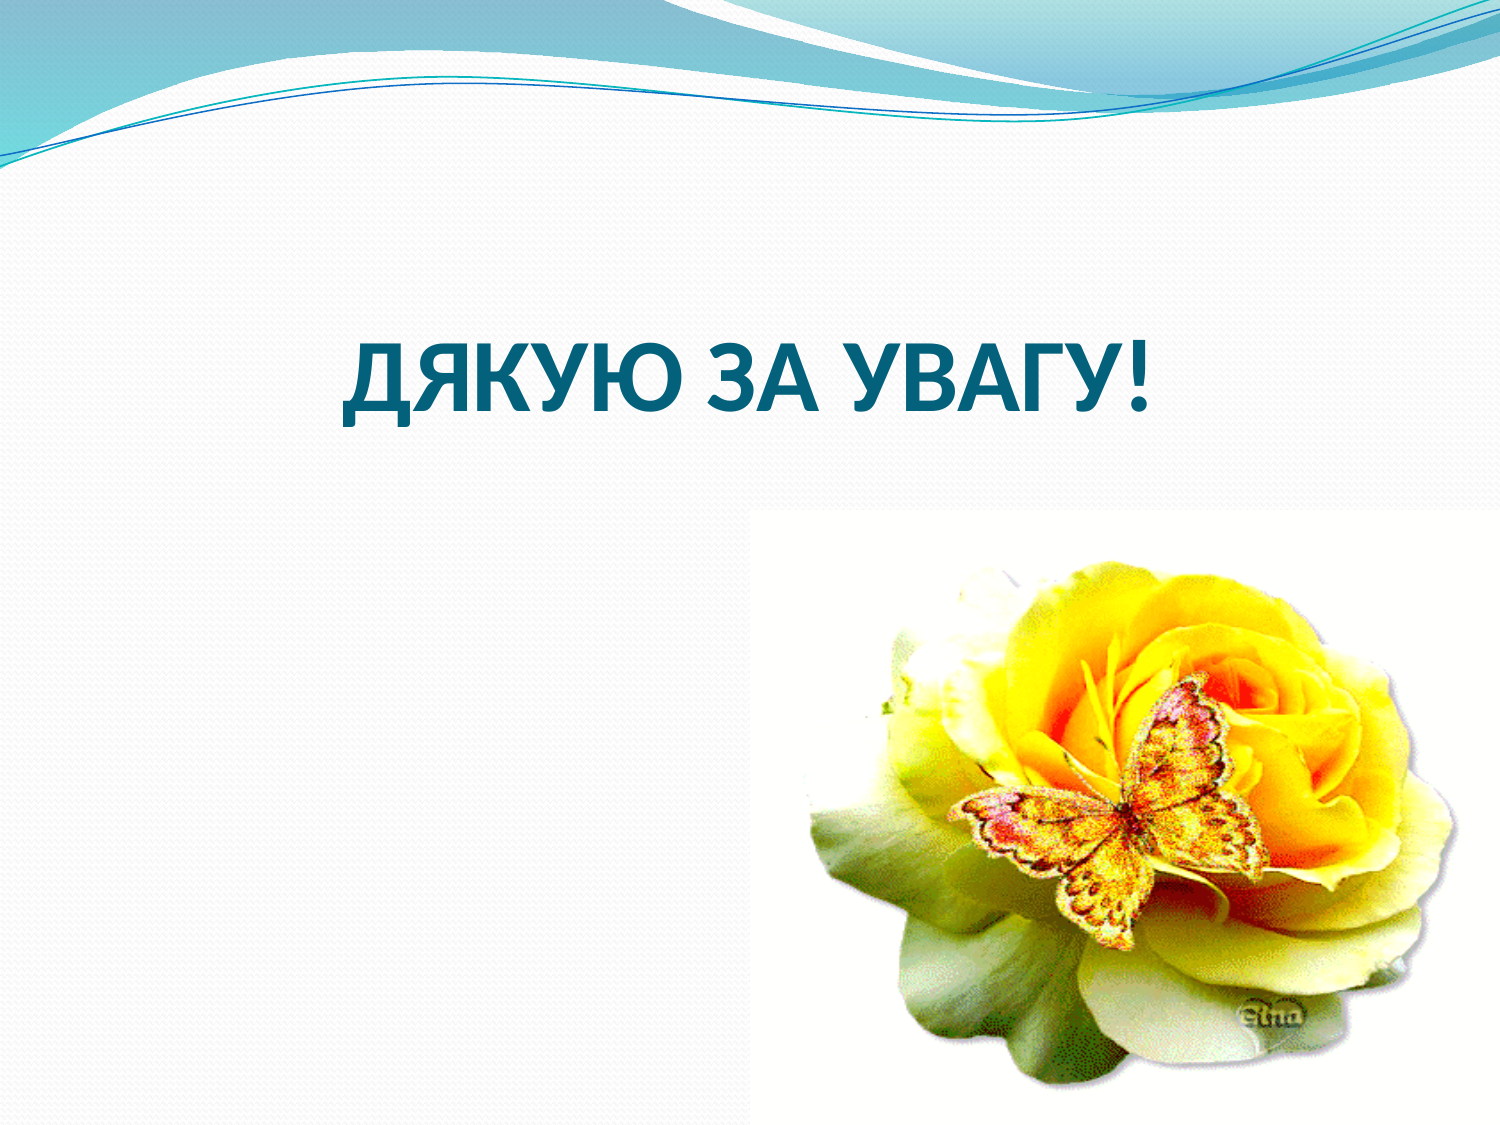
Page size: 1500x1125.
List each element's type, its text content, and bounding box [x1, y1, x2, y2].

picture [749, 510, 1500, 1125]
title ДЯКУЮ ЗА УВАГУ! [75, 160, 1425, 433]
